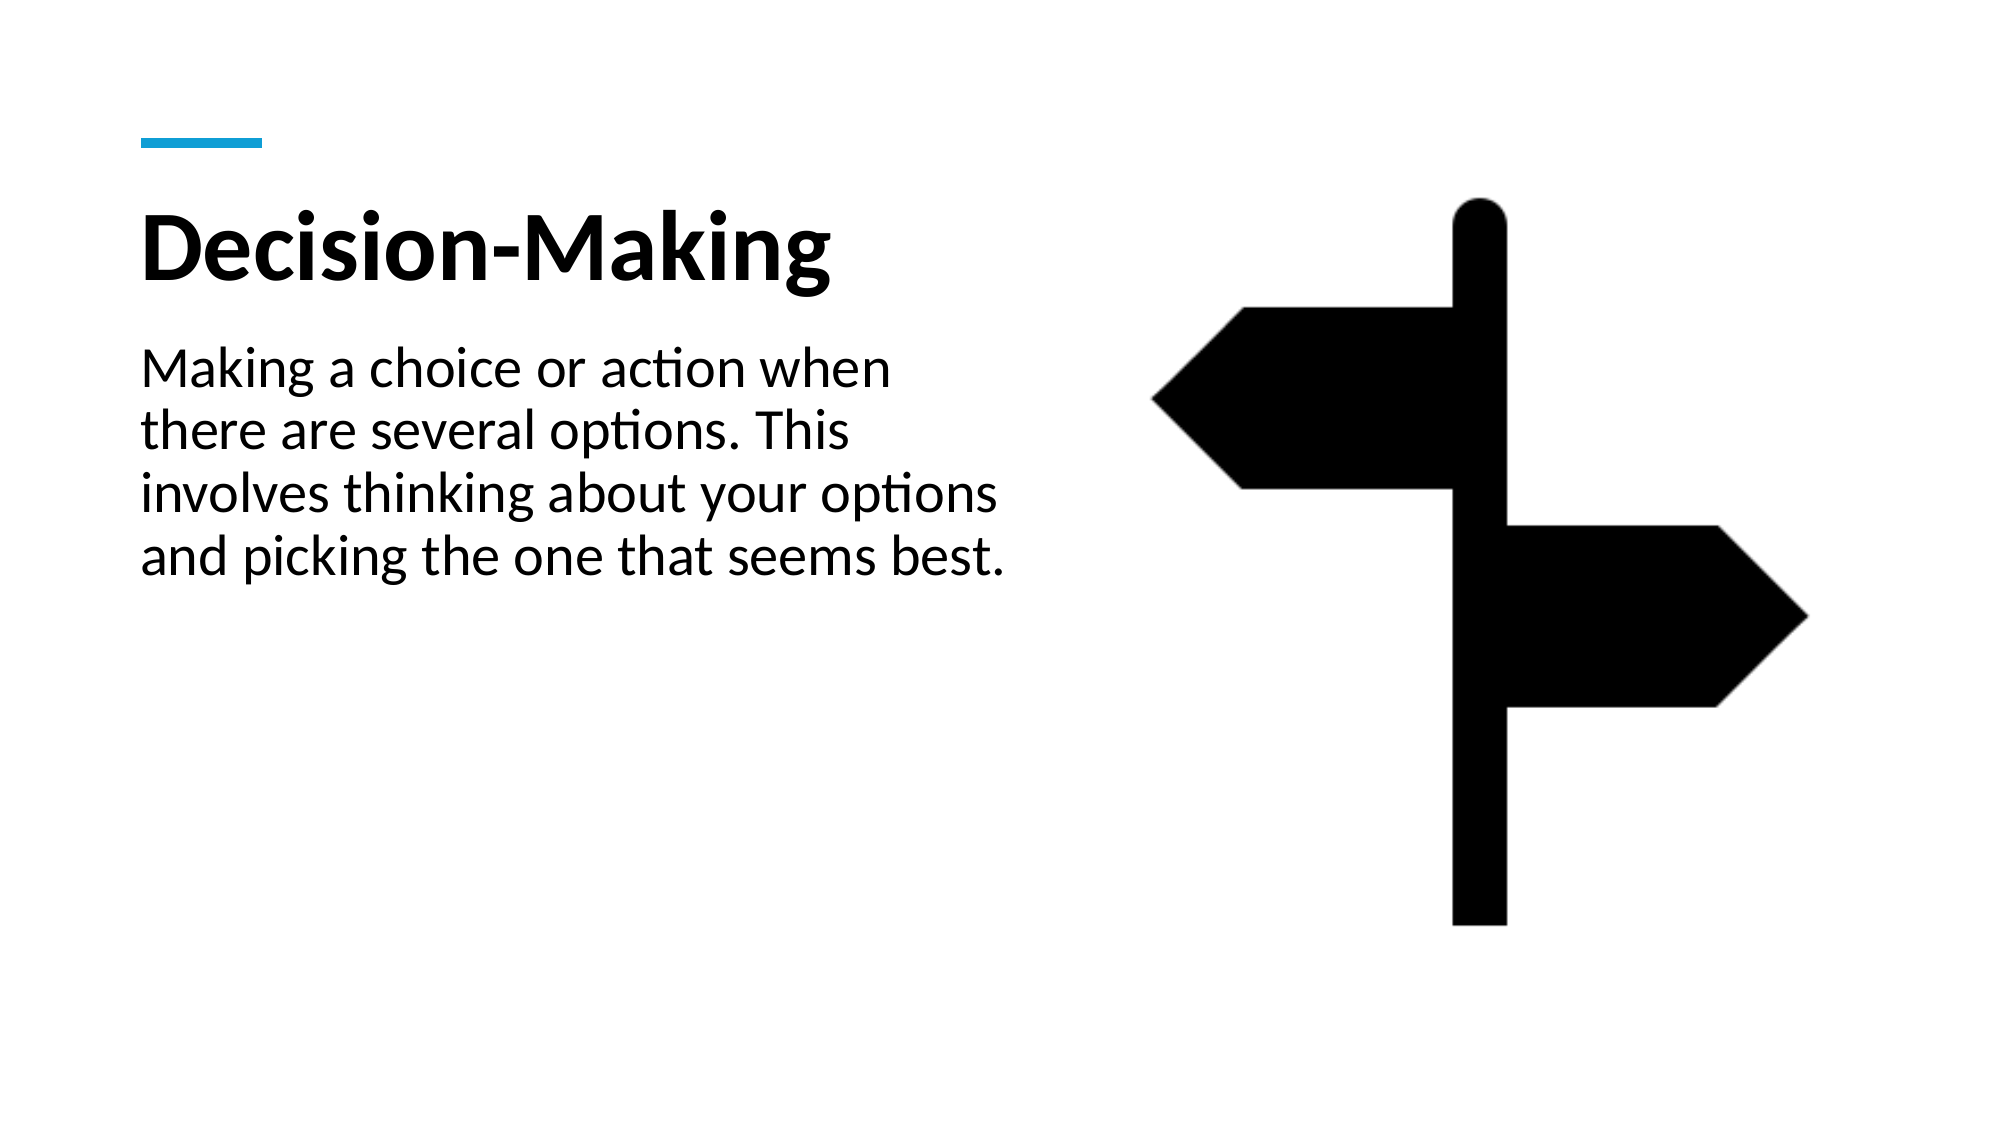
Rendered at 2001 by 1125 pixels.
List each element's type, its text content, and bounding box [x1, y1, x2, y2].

title Decision-Making [124, 186, 1043, 330]
list Making a choice or action when there are several options. This involves thinking about your options and picking the one that seems best. [124, 329, 1029, 1091]
picture [1043, 125, 1917, 1000]
